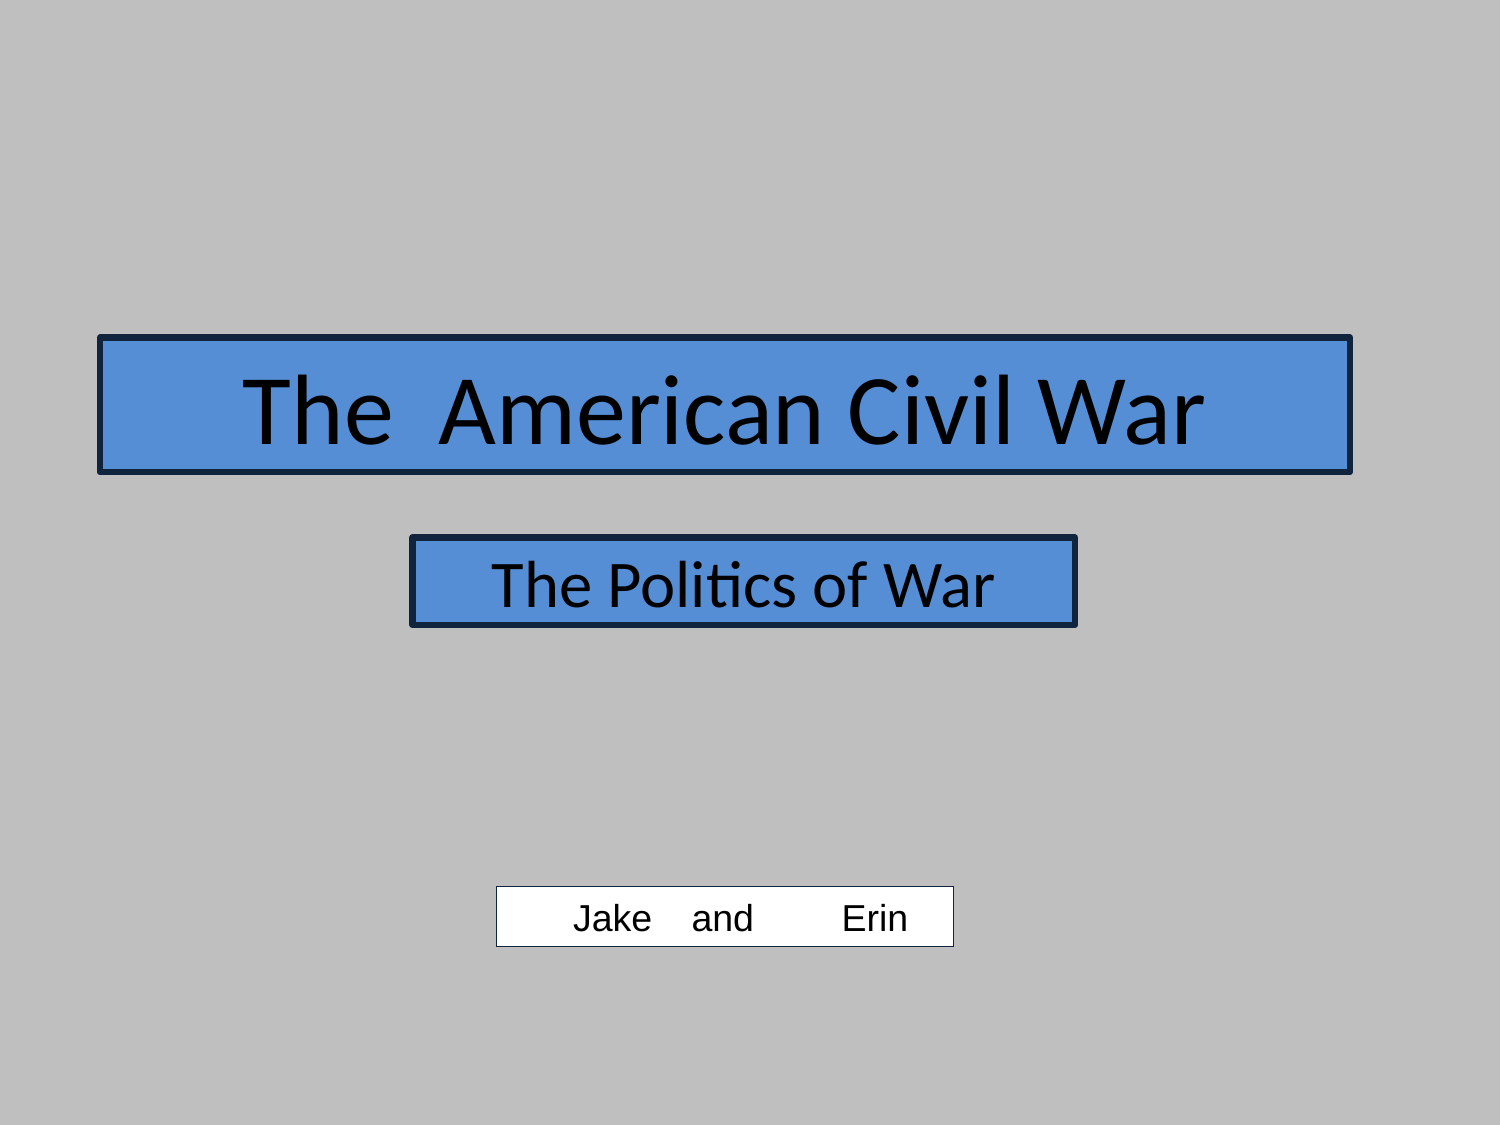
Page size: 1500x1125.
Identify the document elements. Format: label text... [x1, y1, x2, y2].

title The Politics of War [412, 537, 1075, 625]
text_box Jake and Erin [496, 886, 954, 947]
text_box The American Civil War [99, 337, 1350, 473]
